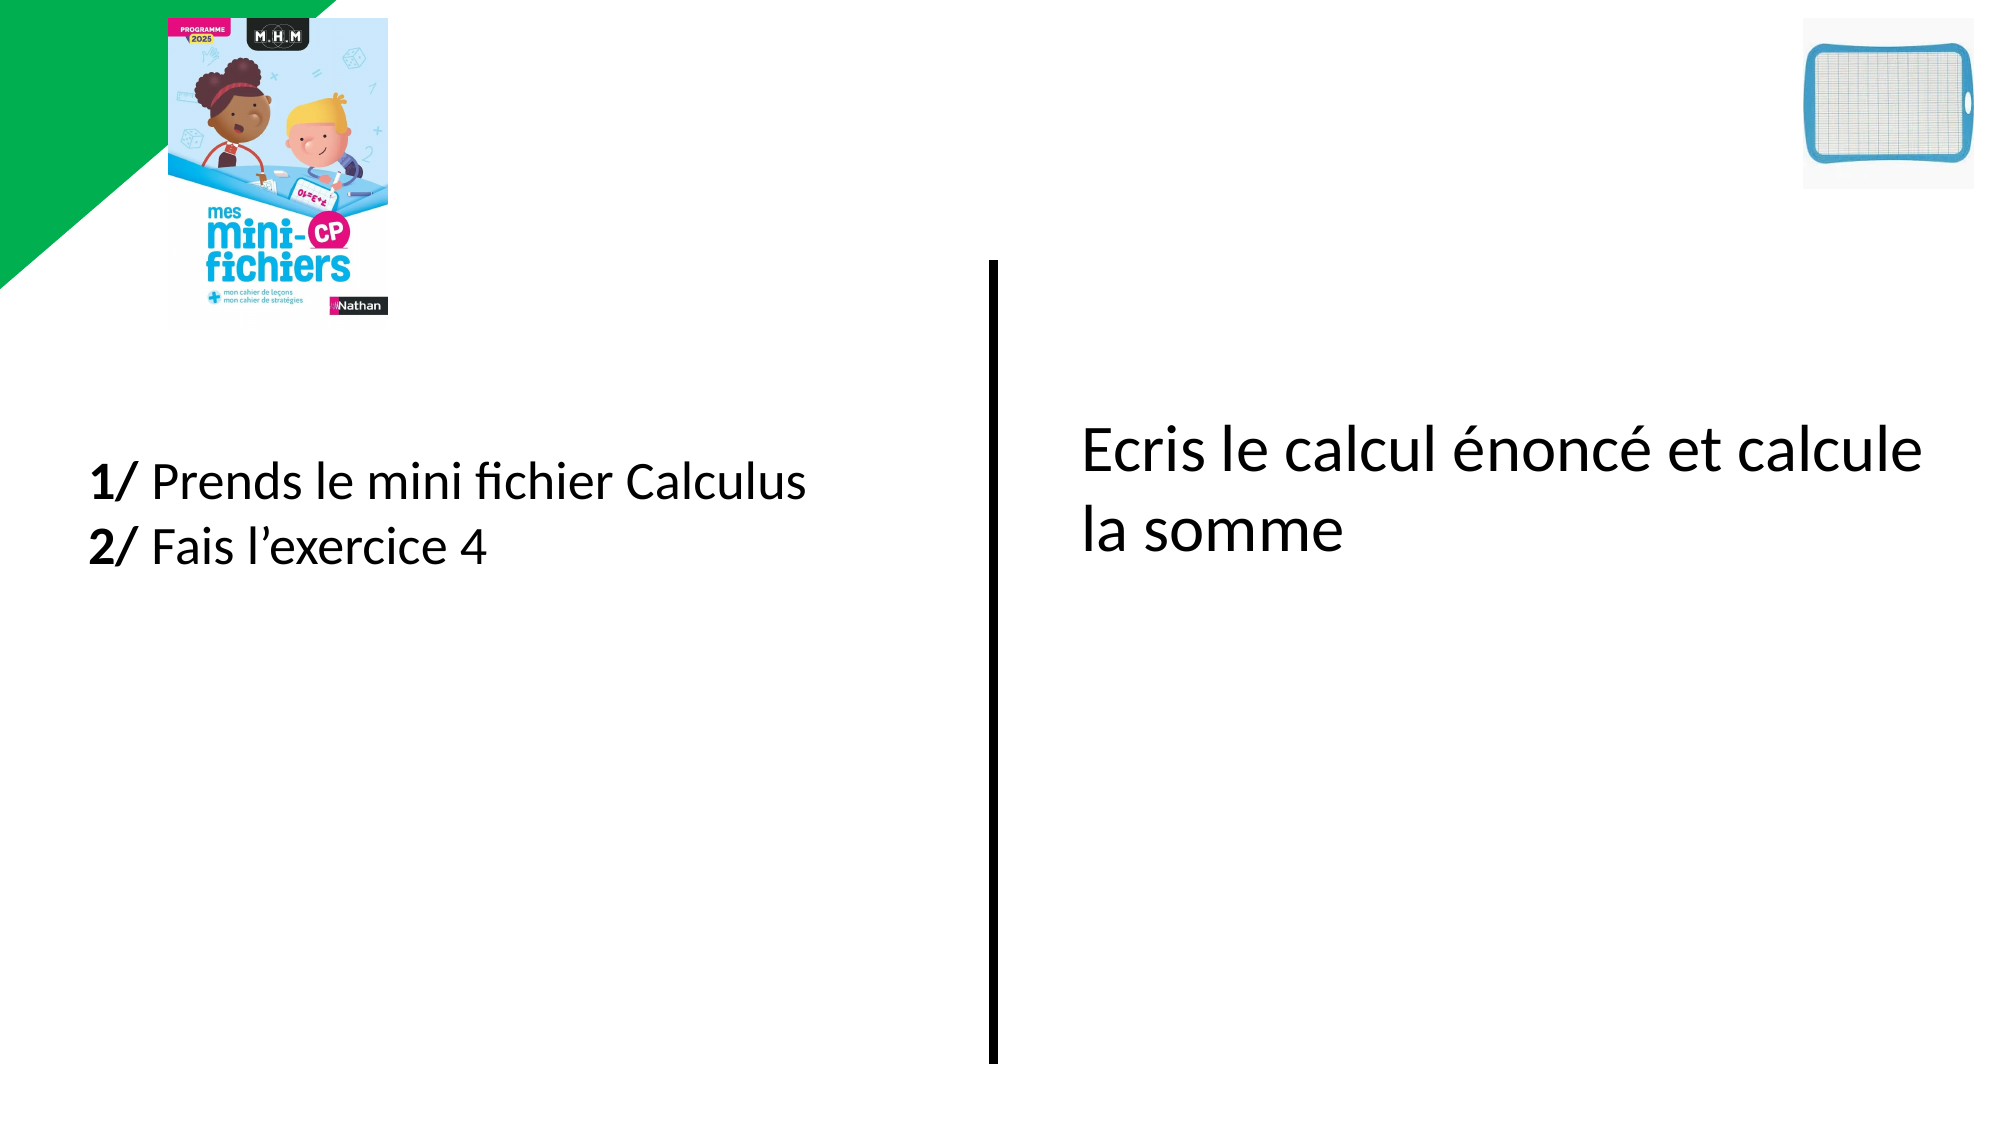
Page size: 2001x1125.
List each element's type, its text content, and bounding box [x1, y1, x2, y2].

text_box 1/ Prends le mini fichier Calculus 2/ Fais l’exercice 4 [73, 437, 993, 583]
text_box Ecris le calcul énoncé et calcule la somme [1066, 397, 2000, 573]
picture [1802, 18, 1974, 189]
picture [168, 18, 388, 330]
text_box [0, 0, 337, 290]
